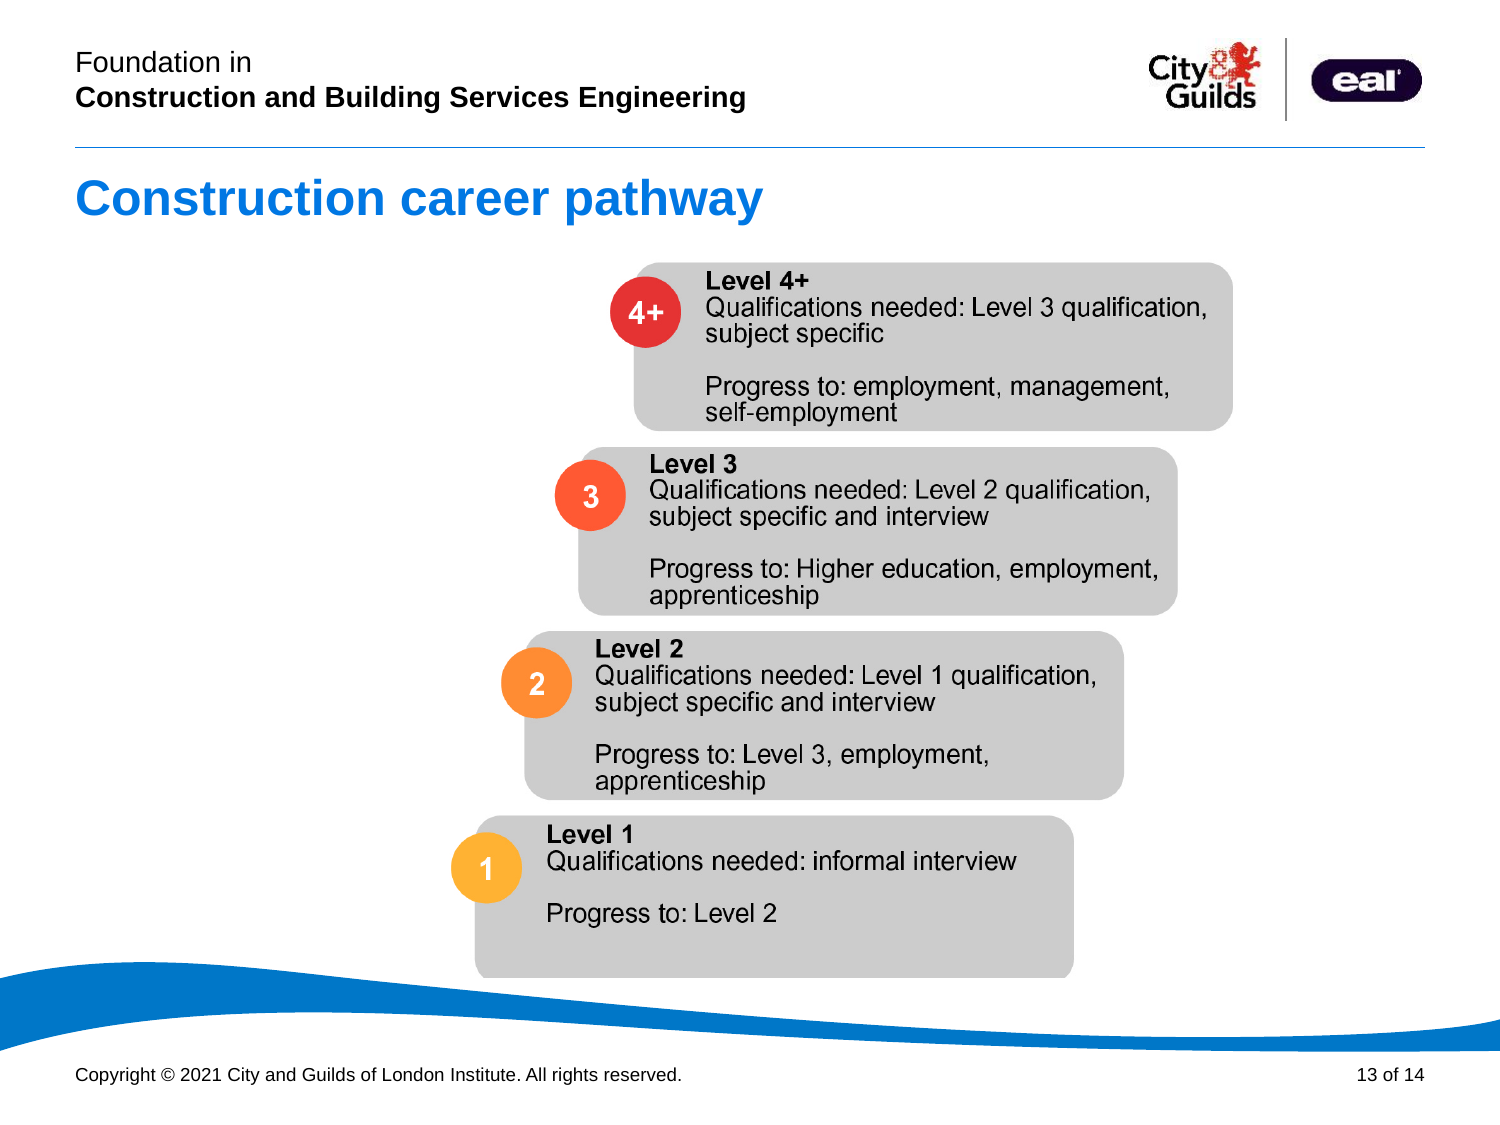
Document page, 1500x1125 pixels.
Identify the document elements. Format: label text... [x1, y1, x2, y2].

picture [442, 233, 1306, 978]
picture [1149, 38, 1422, 121]
title Construction career pathway [74, 165, 1426, 229]
